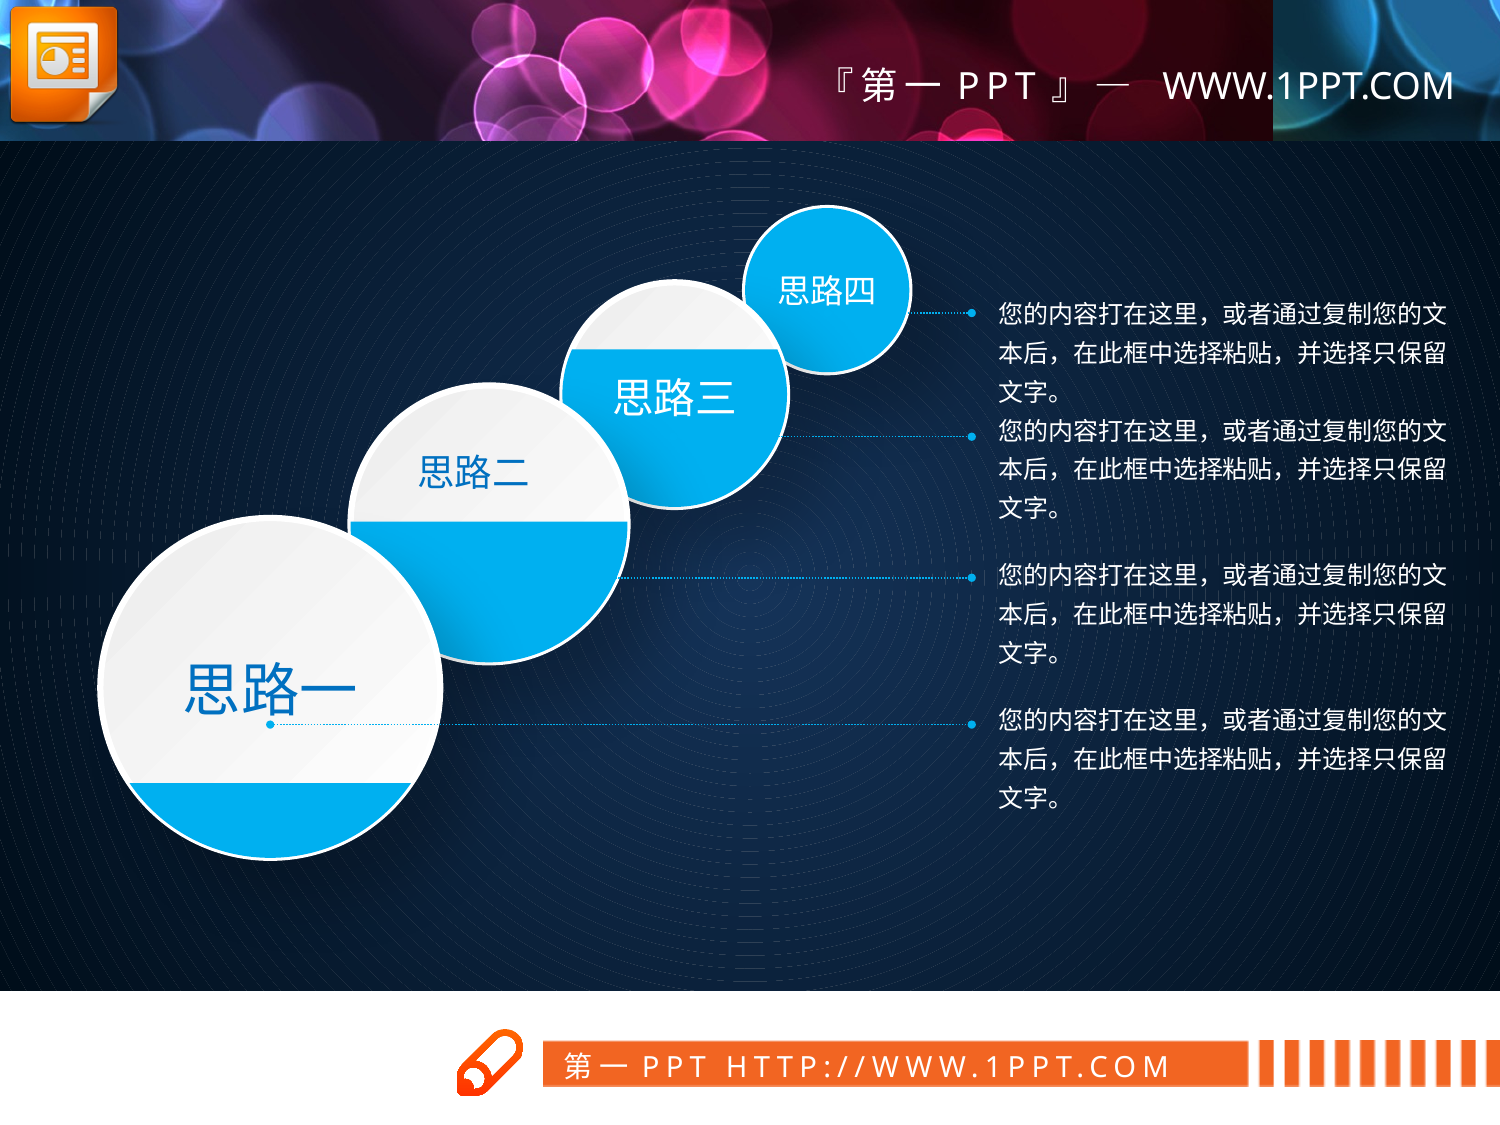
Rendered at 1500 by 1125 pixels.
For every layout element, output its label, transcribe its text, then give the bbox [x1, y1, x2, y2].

text_box [129, 783, 411, 858]
text_box 您的内容打在这里，或者通过复制您的文本后，在此框中选择粘贴，并选择只保留文字。 [983, 687, 1475, 820]
text_box [745, 208, 910, 312]
text_box [562, 349, 788, 507]
text_box 思路三 [597, 364, 753, 430]
text_box 思路二 [402, 441, 545, 502]
text_box 思路四 [762, 262, 892, 318]
text_box [350, 521, 628, 662]
text_box 您的内容打在这里，或者通过复制您的文本后，在此框中选择粘贴，并选择只保留文字。 [983, 414, 1475, 531]
text_box [350, 385, 628, 521]
text_box [100, 517, 441, 784]
picture [0, 0, 1500, 141]
text_box [572, 282, 778, 349]
text_box 您的内容打在这里，或者通过复制您的文本后，在此框中选择粘贴，并选择只保留文字。 [983, 543, 1475, 675]
text_box 思路一 [167, 645, 373, 731]
picture [543, 1040, 1500, 1087]
text_box [791, 318, 903, 372]
text_box 您的内容打在这里，或者通过复制您的文本后，在此框中选择粘贴，并选择只保留文字。 [983, 281, 1475, 414]
